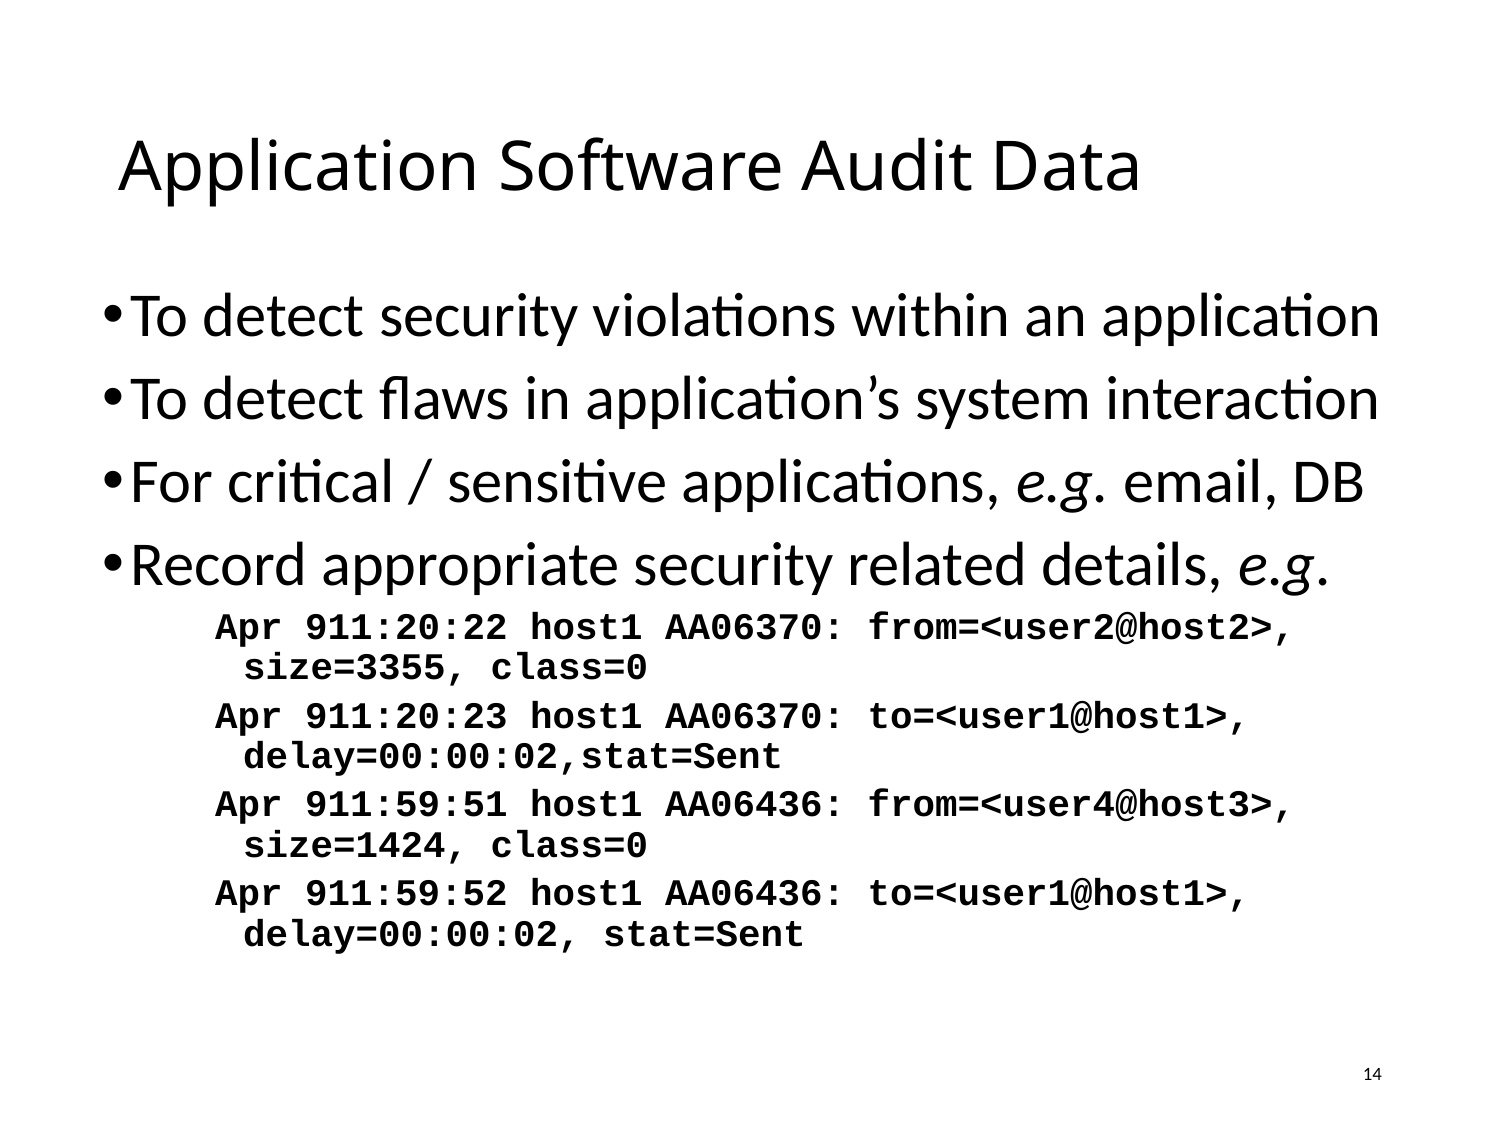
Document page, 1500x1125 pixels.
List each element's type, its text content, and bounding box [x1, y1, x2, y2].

title Application Software Audit Data [103, 59, 1397, 275]
list To detect security violations within an application To detect flaws in application’s system interaction For critical / sensitive applications, e.g. email, DB Record appropriate security related details, e.g. Apr 911:20:22 host1 AA06370: from=<user2@host2>, size=3355, class=0 Apr 911:20:23 host1 AA06370: to=<user1@host1>, delay=00:00:02,stat=Sent Apr 911:59:51 host1 AA06436: from=<user4@host3>, size=1424, class=0 Apr 911:59:52 host1 AA06436: to=<user1@host1>, delay=00:00:02, stat=Sent [87, 275, 1450, 1071]
slide_number 14 [1059, 1042, 1397, 1103]
